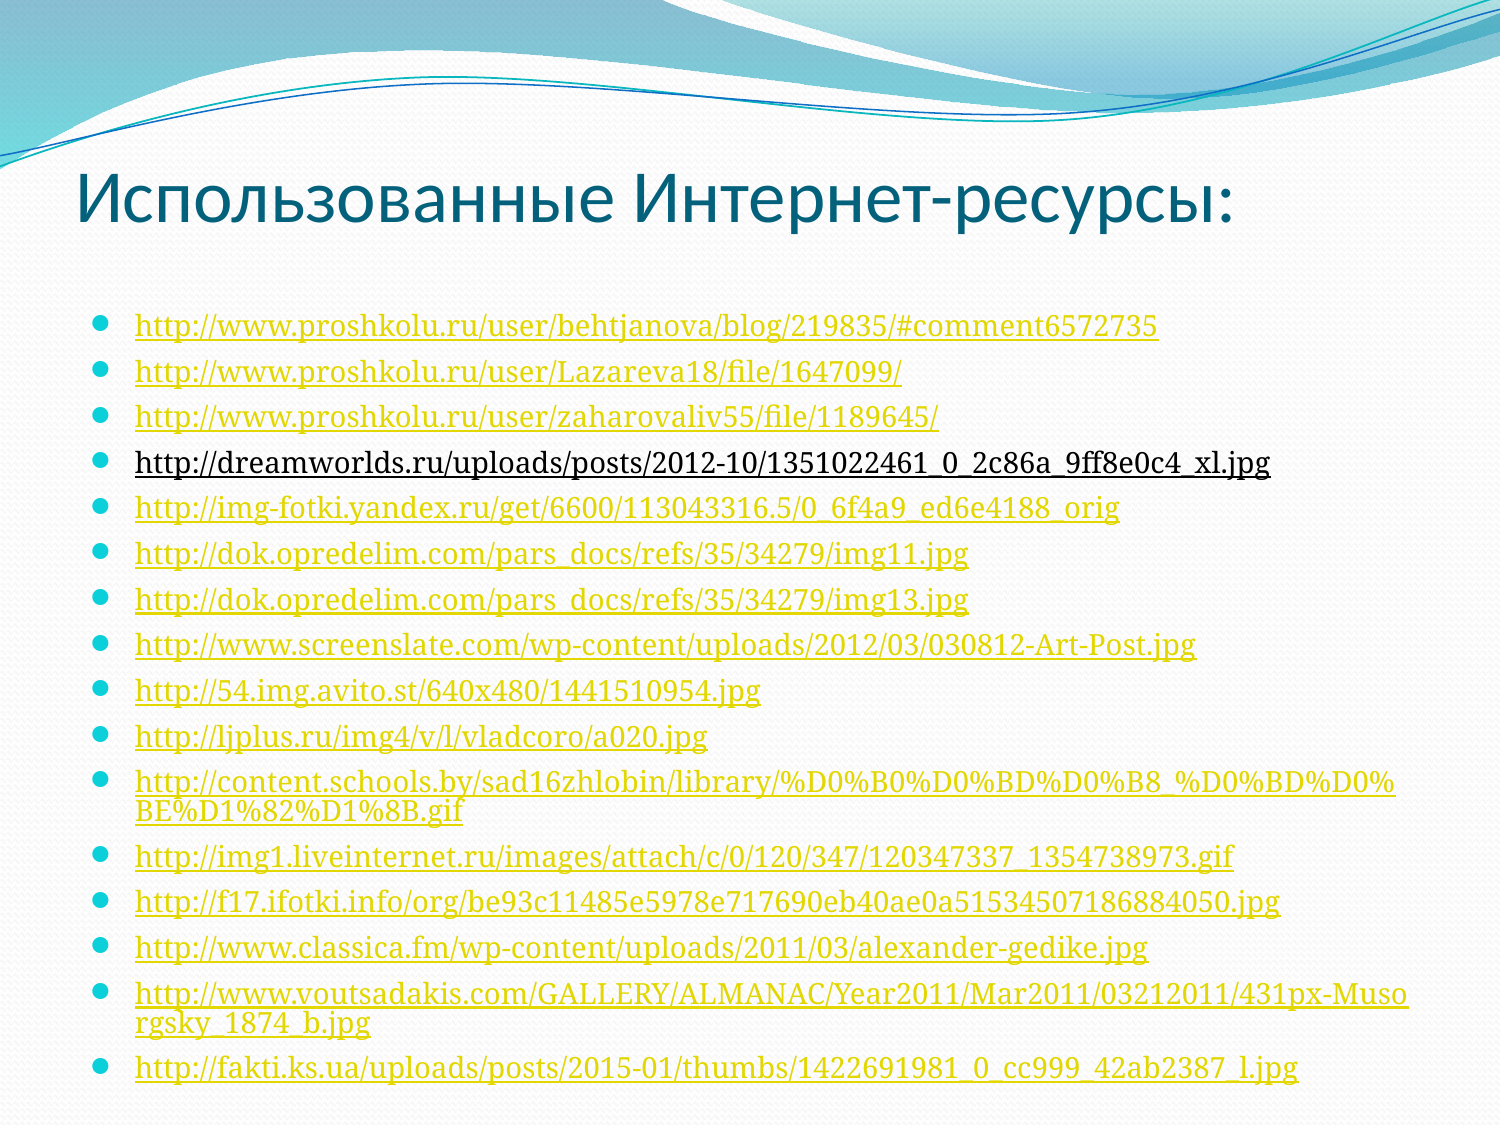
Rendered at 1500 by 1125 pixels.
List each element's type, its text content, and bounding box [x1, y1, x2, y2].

list http://www.proshkolu.ru/user/behtjanova/blog/219835/#comment6572735 http://www.proshkolu.ru/user/Lazareva18/file/1647099/ http://www.proshkolu.ru/user/zaharovaliv55/file/1189645/ http://dreamworlds.ru/uploads/posts/2012-10/1351022461_0_2c86a_9ff8e0c4_xl.jpg http://img-fotki.yandex.ru/get/6600/113043316.5/0_6f4a9_ed6e4188_orig http://dok.opredelim.com/pars_docs/refs/35/34279/img11.jpg http://dok.opredelim.com/pars_docs/refs/35/34279/img13.jpg http://www.screenslate.com/wp-content/uploads/2012/03/030812-Art-Post.jpg http://54.img.avito.st/640x480/1441510954.jpg http://ljplus.ru/img4/v/l/vladcoro/a020.jpg http://content.schools.by/sad16zhlobin/library/%D0%B0%D0%BD%D0%B8_%D0%BD%D0%BE%D1%82%D1%8B.gif http://img1.liveinternet.ru/images/attach/c/0/120/347/120347337_1354738973.gif http://f17.ifotki.info/org/be93c11485e5978e717690eb40ae0a51534507186884050.jpg http://www.classica.fm/wp-content/uploads/2011/03/alexander-gedike.jpg http://www.voutsadakis.com/GALLERY/ALMANAC/Year2011/Mar2011/03212011/431px-Musorgsky_1874_b.jpg http://fakti.ks.ua/uploads/posts/2015-01/thumbs/1422691981_0_cc999_42ab2387_l.jpg [74, 299, 1426, 1063]
title Использованные Интернет-ресурсы: [74, 62, 1426, 238]
